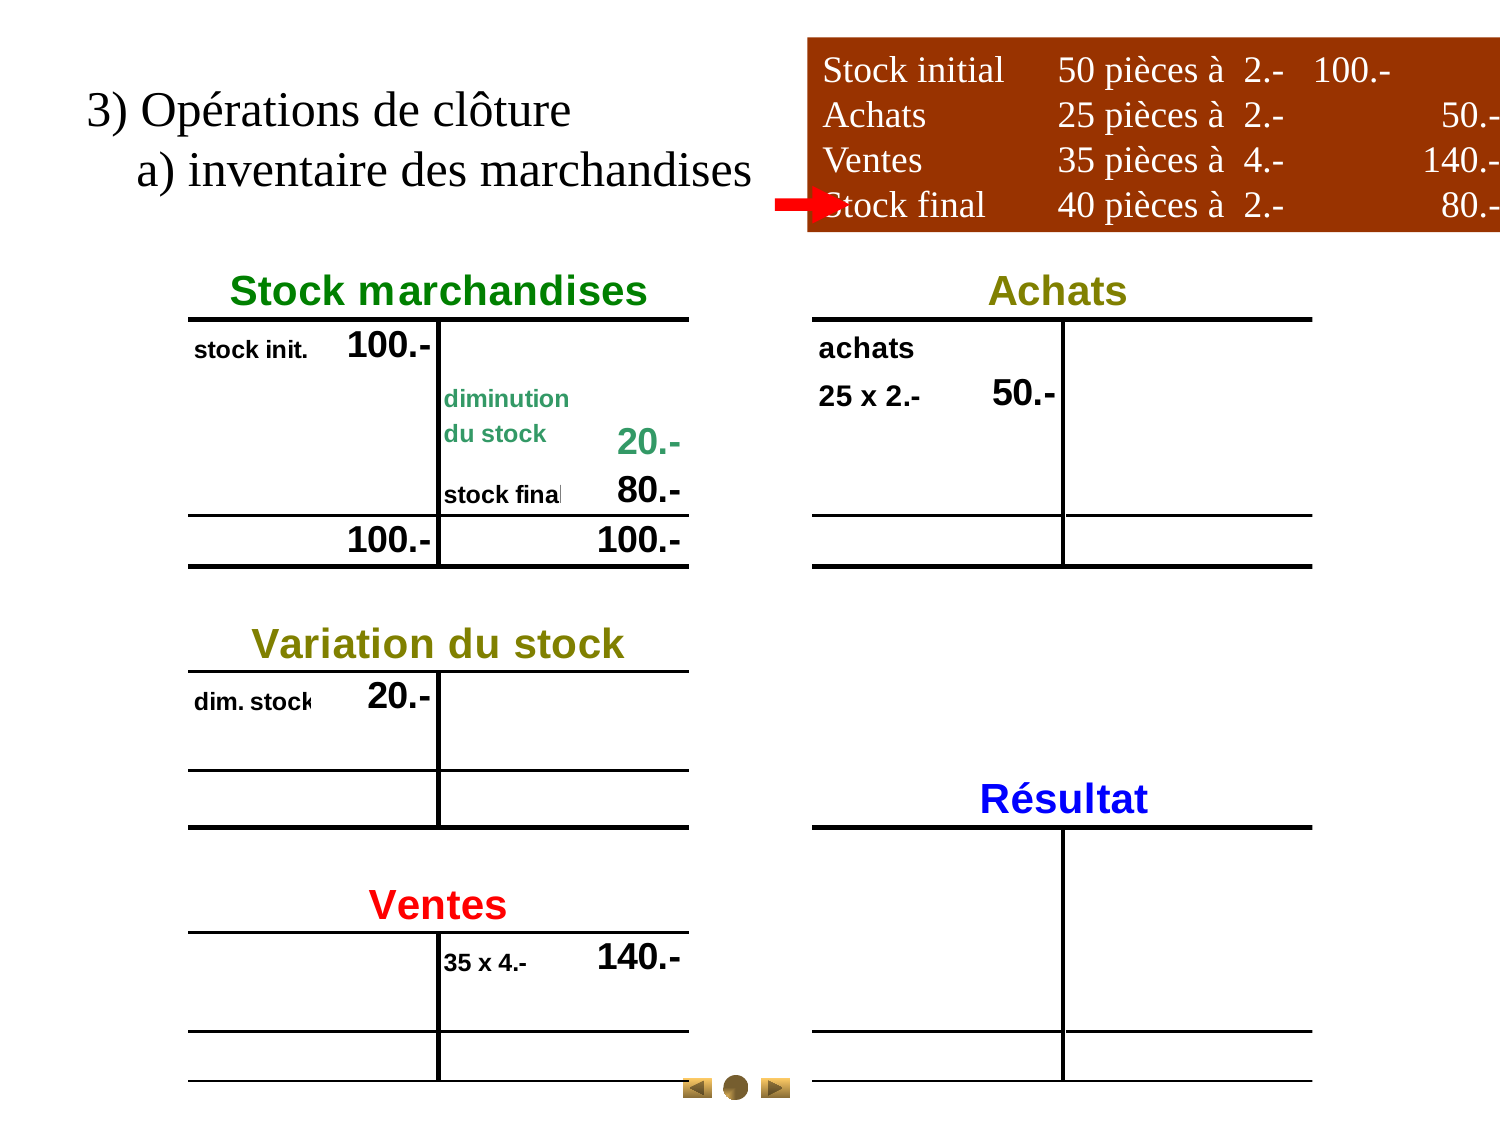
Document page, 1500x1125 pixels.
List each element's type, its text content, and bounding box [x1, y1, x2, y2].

text_box Stock initial 50 pièces à 2.- 100.- Achats 25 pièces à 2.- 50.- Ventes 35 pièces à 4.- 140.- Stock final 40 pièces à 2.- 80.- [807, 37, 1500, 233]
text_box 3) Opérations de clôture a) inventaire des marchandises [71, 69, 768, 204]
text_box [187, 262, 1314, 1083]
text_box [774, 198, 850, 211]
